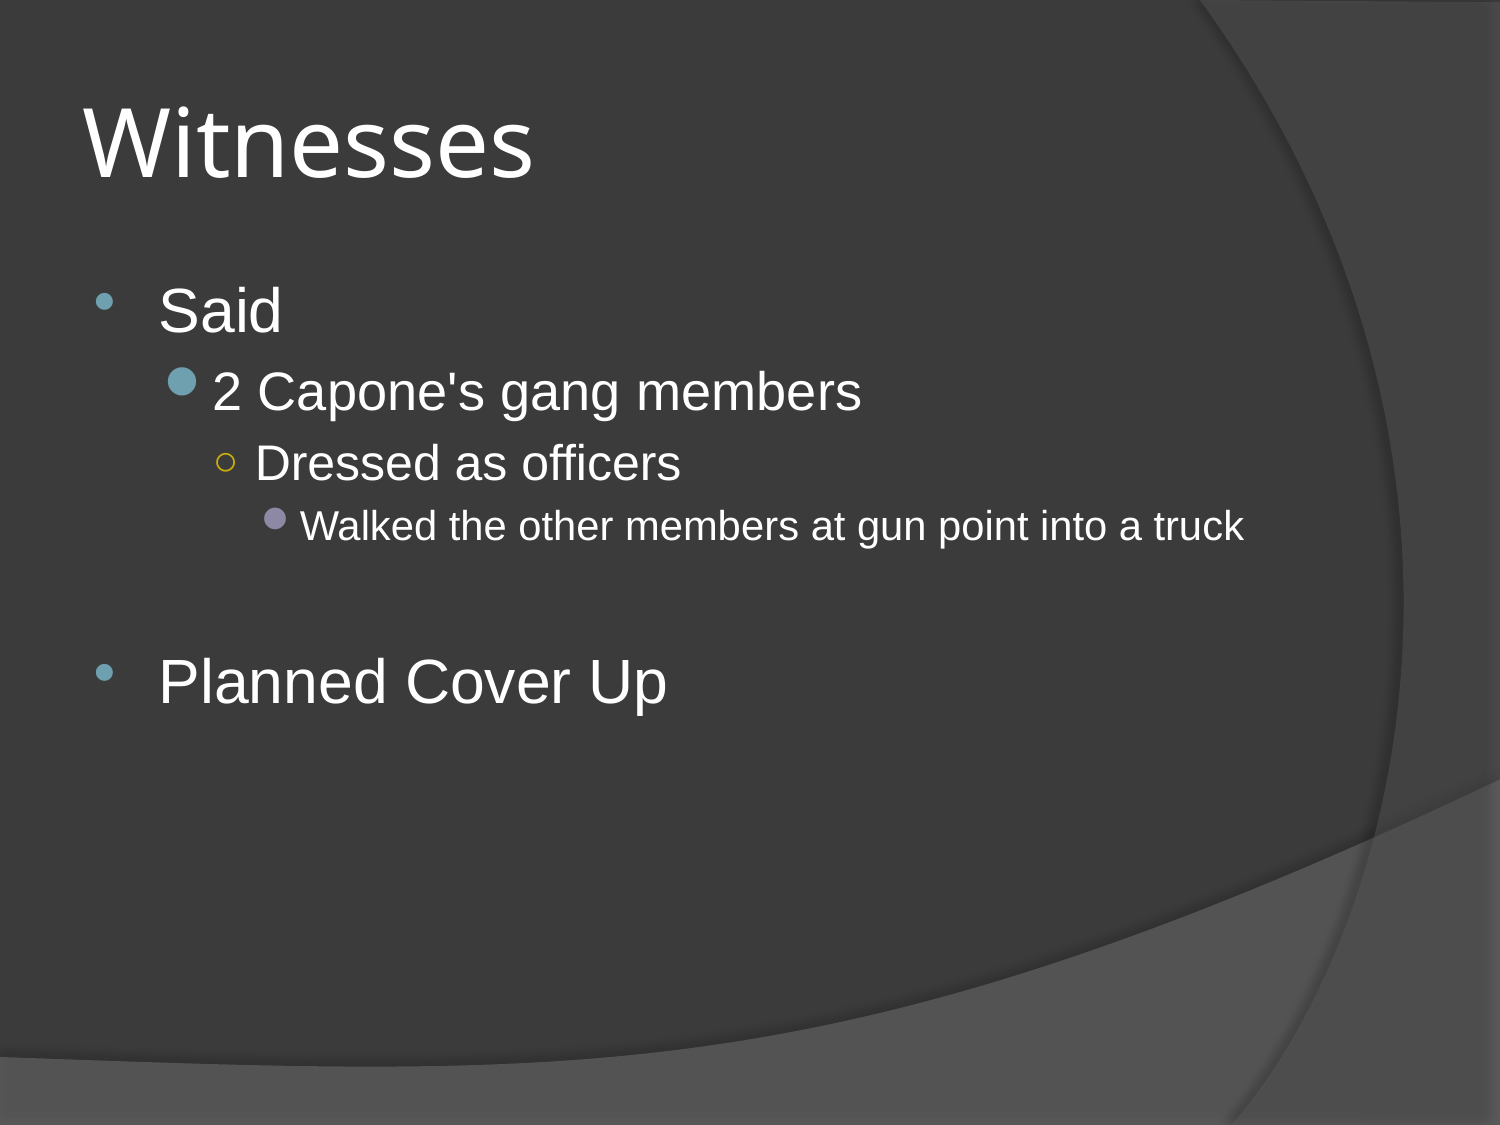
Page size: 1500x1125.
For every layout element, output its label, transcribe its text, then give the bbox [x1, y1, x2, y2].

title Witnesses [74, 44, 1301, 233]
list Said 2 Capone's gang members Dressed as officers Walked the other members at gun point into a truck Planned Cover Up [74, 262, 1301, 1006]
